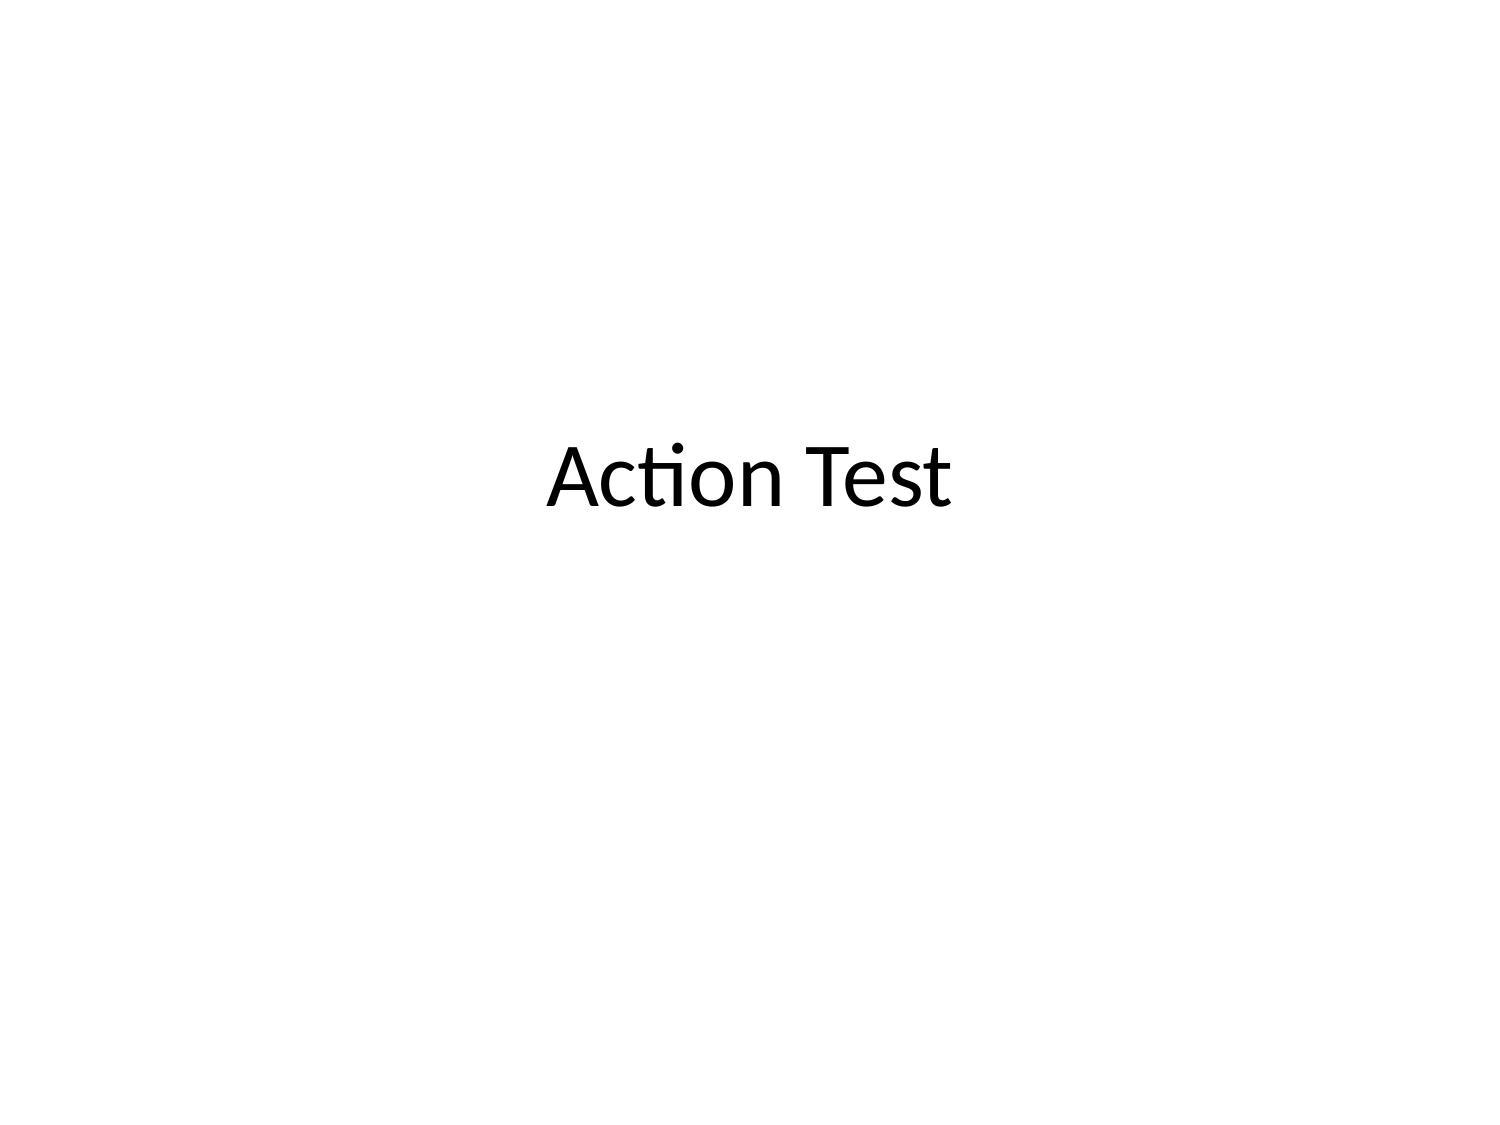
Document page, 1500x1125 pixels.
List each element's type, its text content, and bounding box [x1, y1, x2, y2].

title Action Test [112, 349, 1388, 591]
